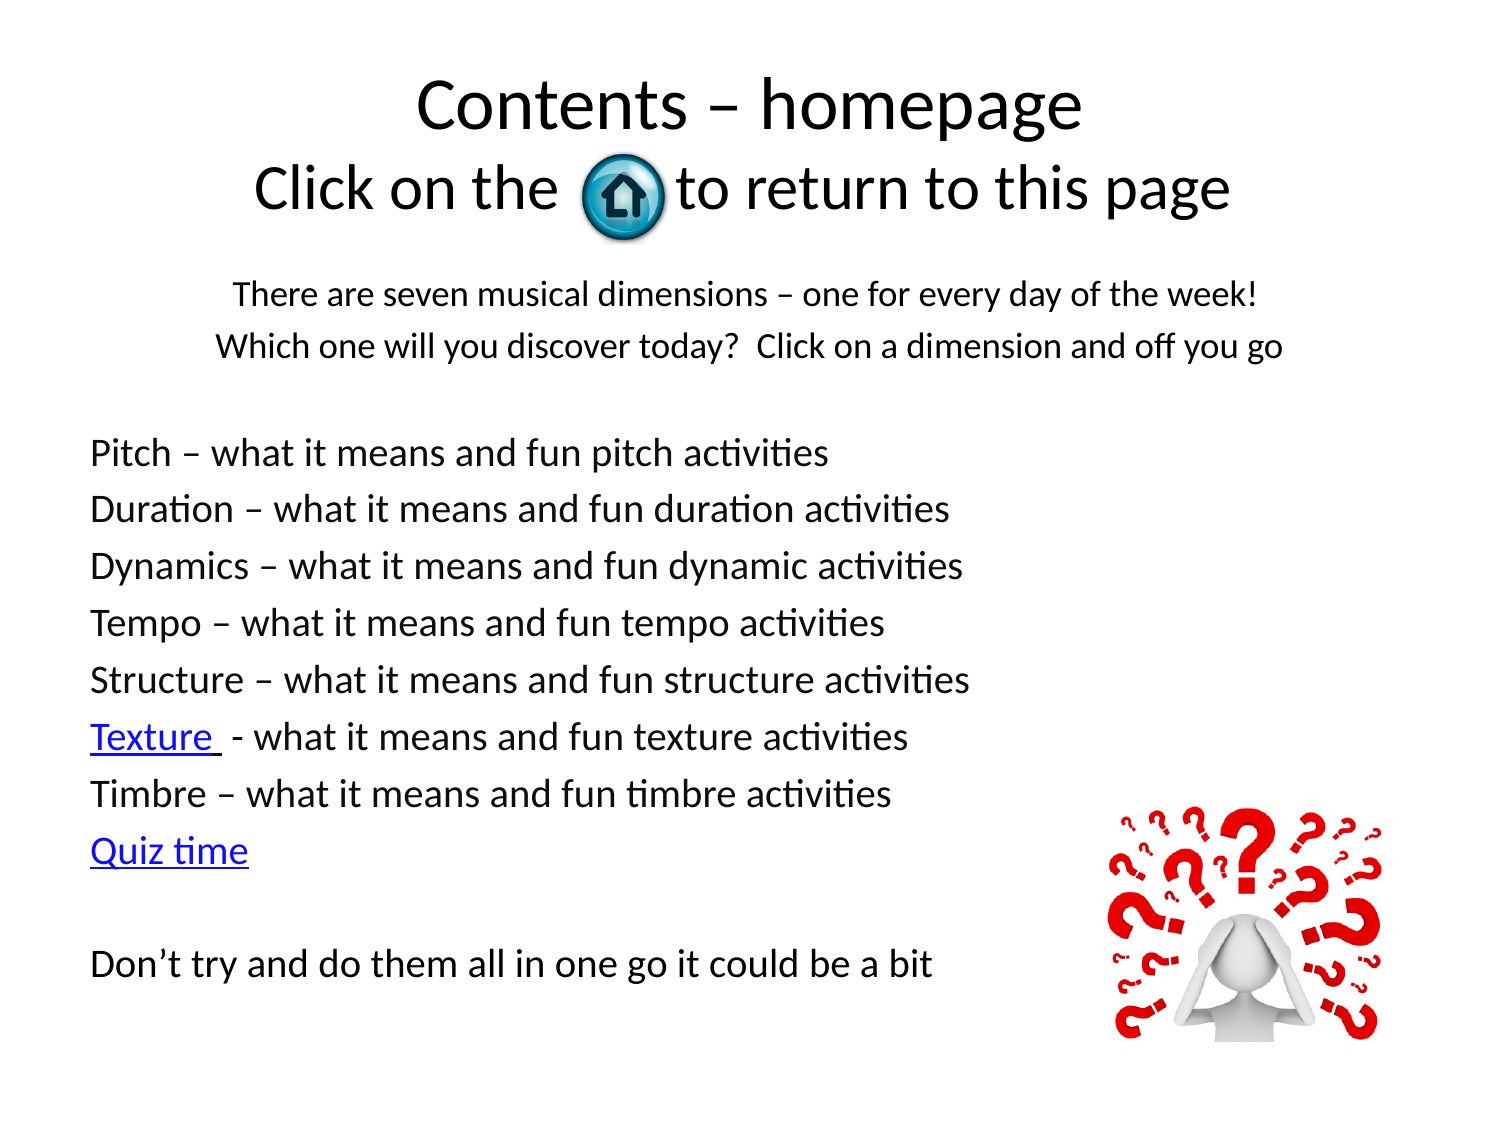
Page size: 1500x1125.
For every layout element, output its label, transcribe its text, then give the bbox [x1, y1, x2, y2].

picture [1099, 799, 1391, 1042]
title Contents – homepage Click on the to return to this page [75, 45, 1425, 233]
list There are seven musical dimensions – one for every day of the week! Which one will you discover today? Click on a dimension and off you go Pitch – what it means and fun pitch activities Duration – what it means and fun duration activities Dynamics – what it means and fun dynamic activities Tempo – what it means and fun tempo activities Structure – what it means and fun structure activities Texture - what it means and fun texture activities Timbre – what it means and fun timbre activities Quiz time Don’t try and do them all in one go it could be a bit [75, 262, 1425, 1005]
picture [574, 149, 671, 246]
